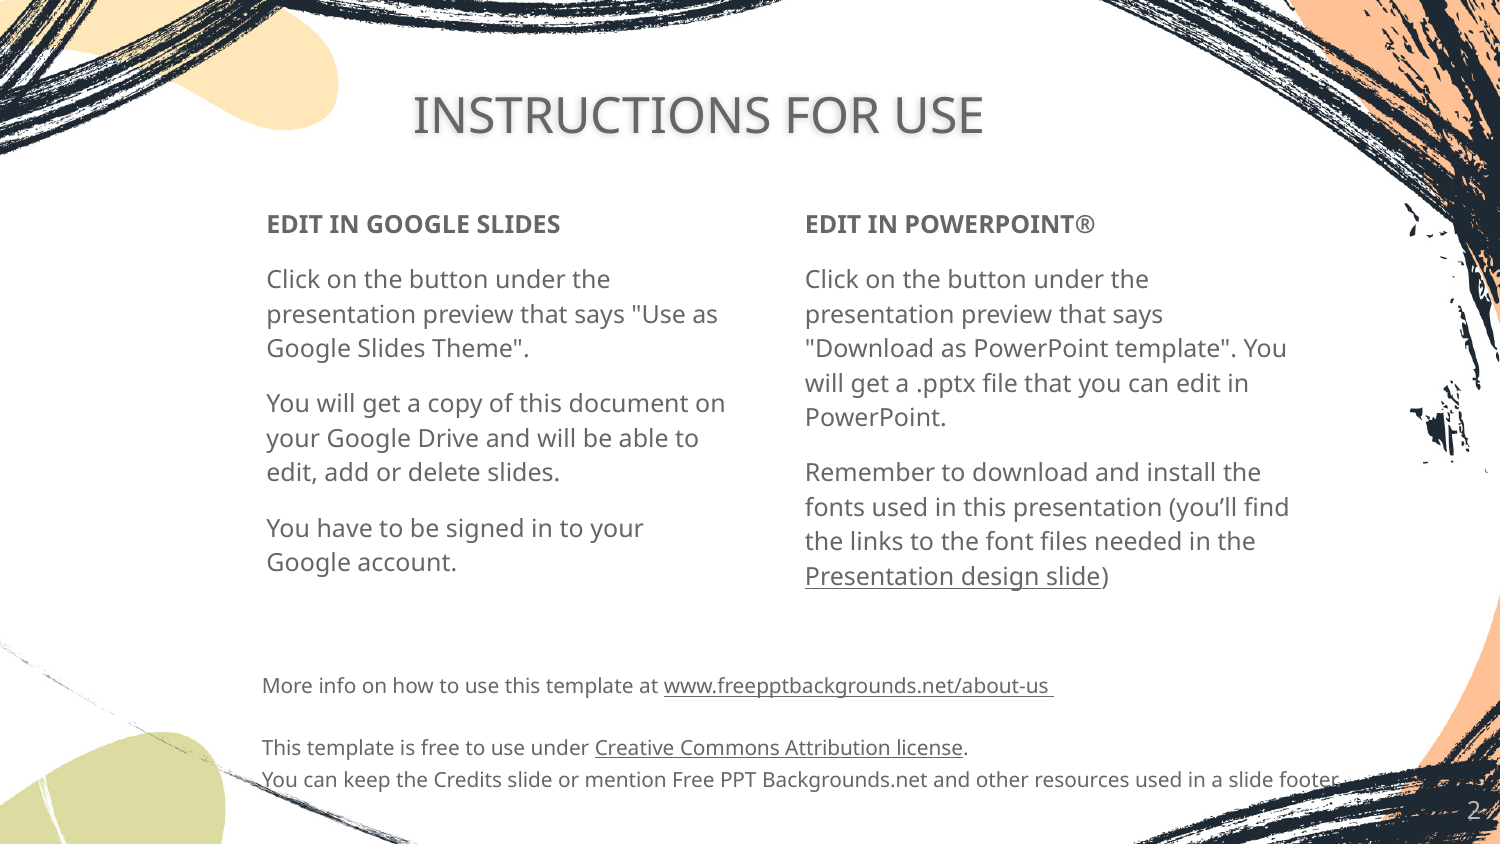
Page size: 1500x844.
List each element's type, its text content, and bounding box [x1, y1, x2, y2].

slide_number 2 [1391, 779, 1482, 844]
title INSTRUCTIONS FOR USE [413, 35, 1038, 193]
list More info on how to use this template at www.freepptbackgrounds.net/about-us This template is free to use under Creative Commons Attribution license. You can keep the Credits slide or mention Free PPT Backgrounds.net and other resources used in a slide footer. [261, 668, 1349, 759]
picture [0, 0, 1500, 844]
list EDIT IN GOOGLE SLIDES Click on the button under the presentation preview that says "Use as Google Slides Theme". You will get a copy of this document on your Google Drive and will be able to edit, add or delete slides. You have to be signed in to your Google account. [266, 204, 736, 668]
list EDIT IN POWERPOINT® Click on the button under the presentation preview that says "Download as PowerPoint template". You will get a .pptx file that you can edit in PowerPoint. Remember to download and install the fonts used in this presentation (you’ll find the links to the font files needed in the Presentation design slide) [805, 204, 1293, 668]
